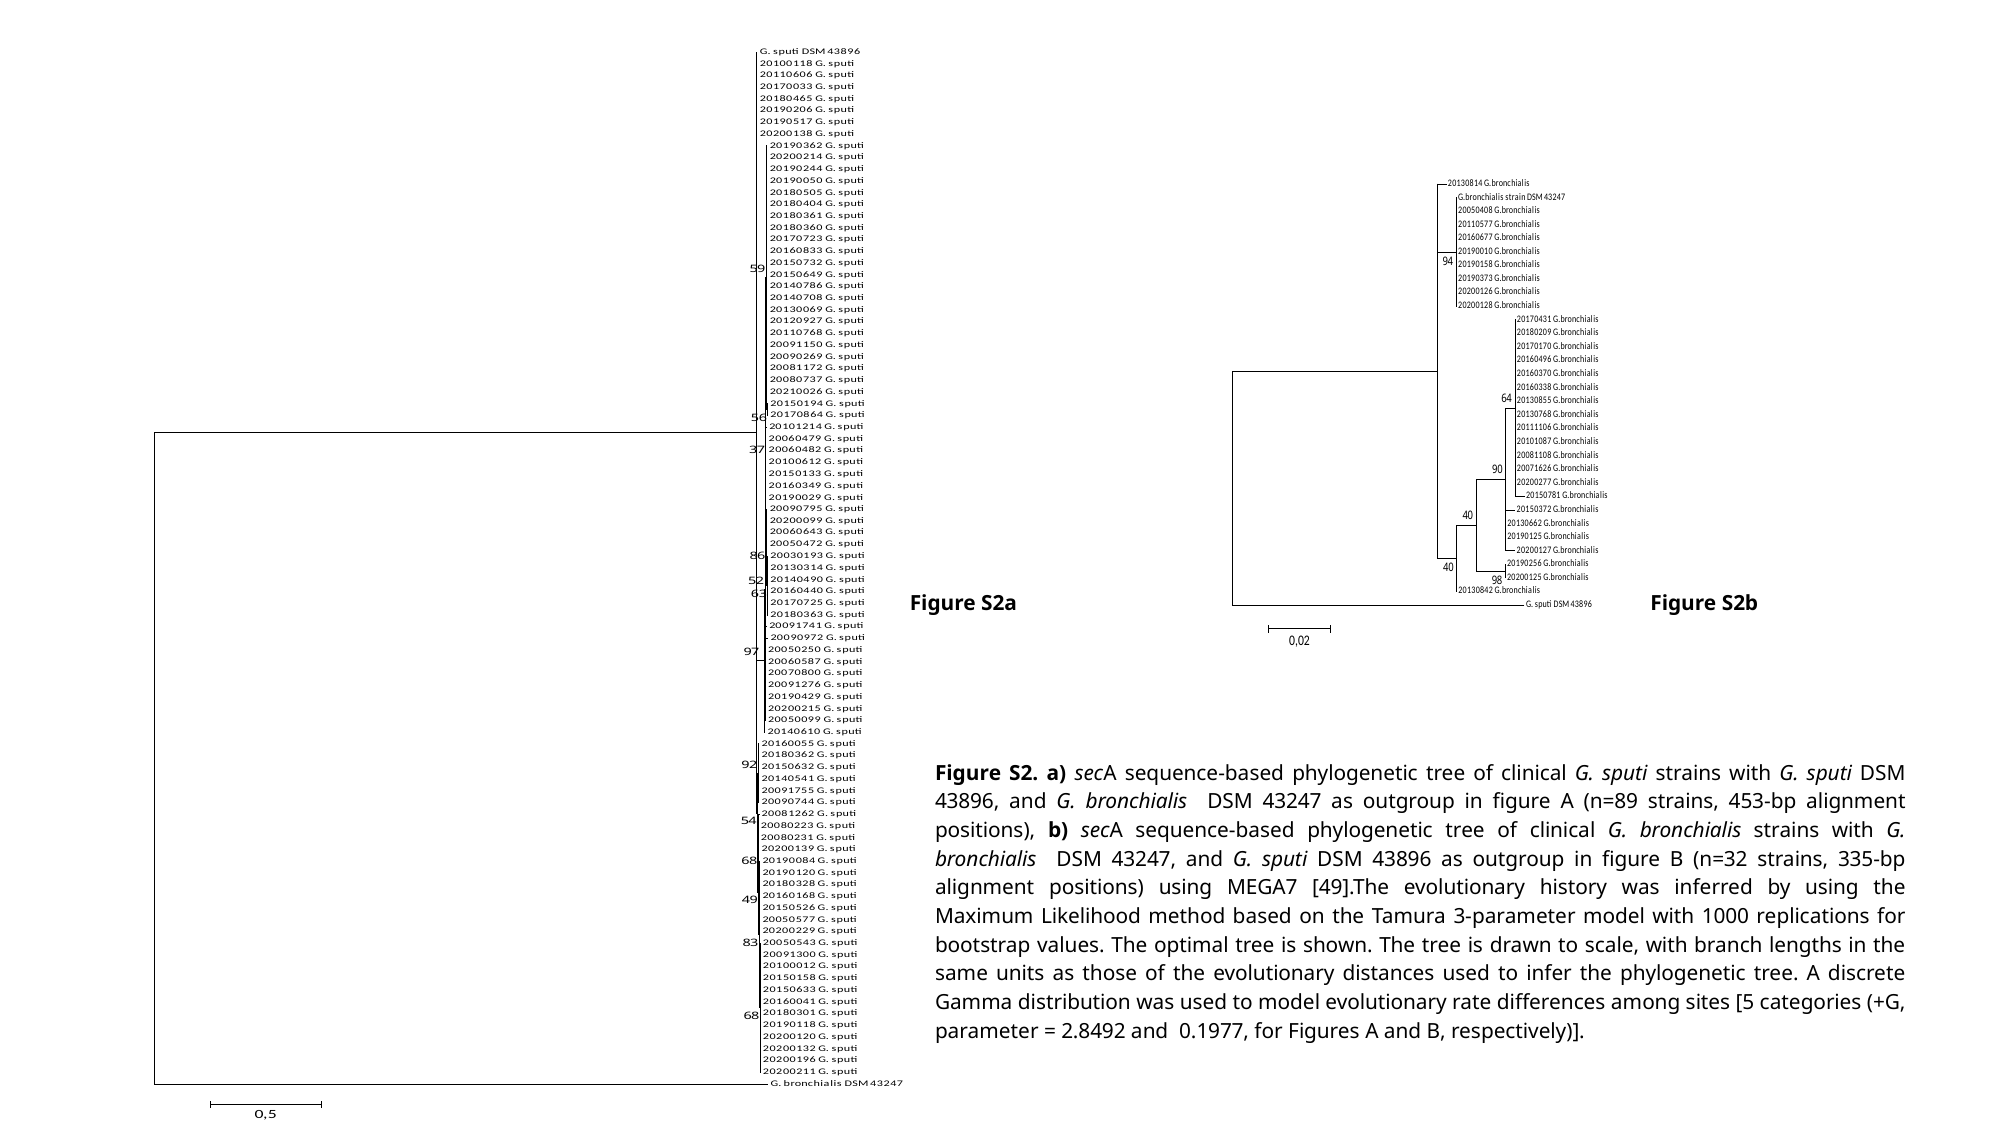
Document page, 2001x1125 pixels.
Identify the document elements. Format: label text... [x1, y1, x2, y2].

picture [1224, 168, 1616, 653]
text_box Figure S2. a) secA sequence-based phylogenetic tree of clinical G. sputi strains with G. sputi DSM 43896, and G. bronchialis DSM 43247 as outgroup in figure A (n=89 strains, 453-bp alignment positions), b) secA sequence-based phylogenetic tree of clinical G. bronchialis strains with G. bronchialis DSM 43247, and G. sputi DSM 43896 as outgroup in figure B (n=32 strains, 335-bp alignment positions) using MEGA7 [49].The evolutionary history was inferred by using the Maximum Likelihood method based on the Tamura 3-parameter model with 1000 replications for bootstrap values. The optimal tree is shown. The tree is drawn to scale, with branch lengths in the same units as those of the evolutionary distances used to infer the phylogenetic tree. A discrete Gamma distribution was used to model evolutionary rate differences among sites [5 categories (+G, parameter = 2.8492 and 0.1977, for Figures A and B, respectively)]. [920, 747, 1921, 1050]
picture [143, 39, 914, 1125]
text_box Figure S2b [1635, 582, 1774, 622]
text_box Figure S2a [914, 582, 1032, 622]
